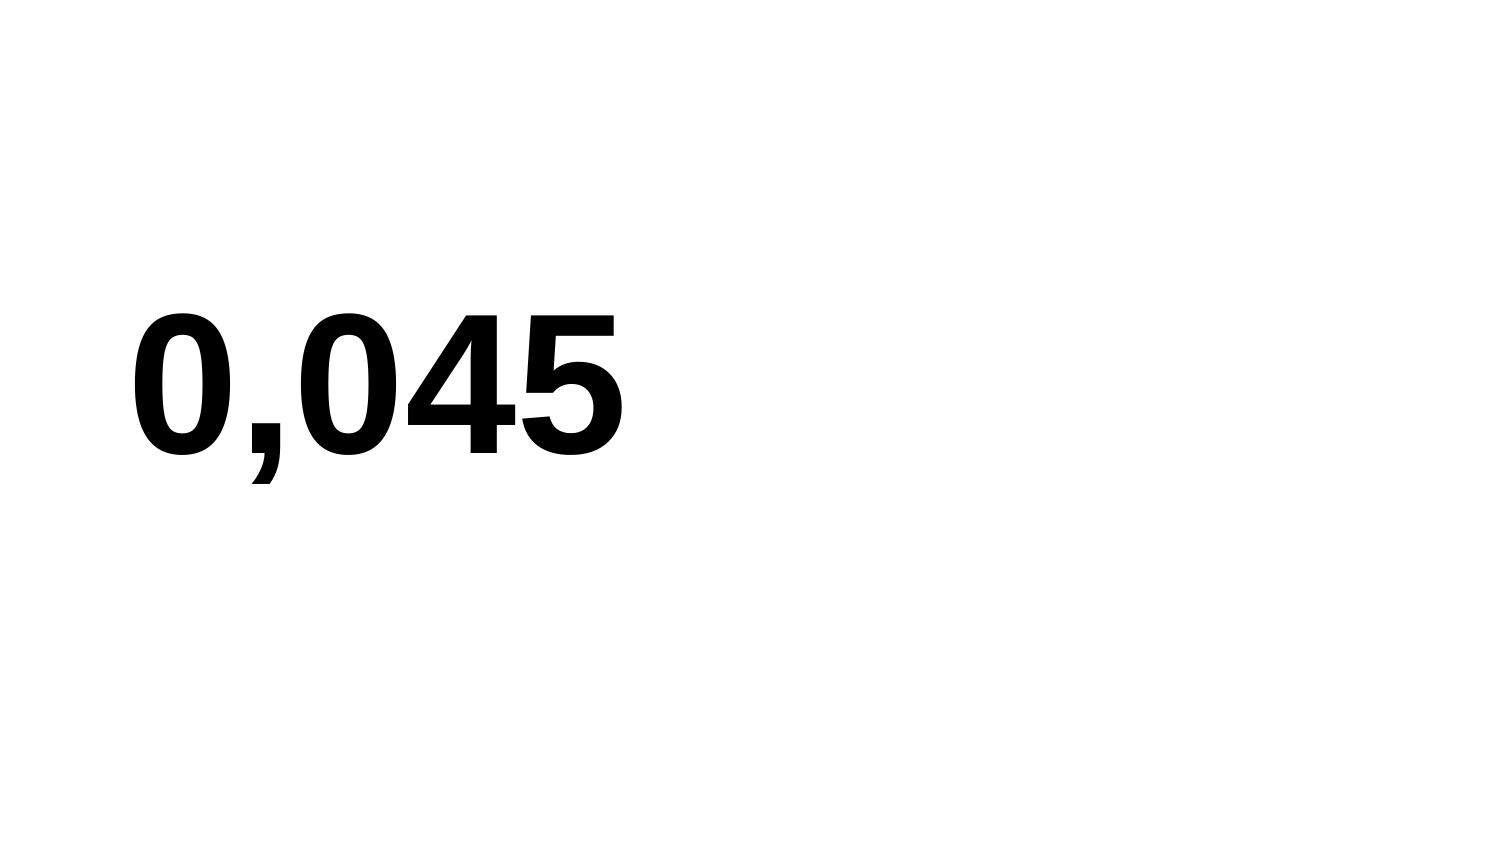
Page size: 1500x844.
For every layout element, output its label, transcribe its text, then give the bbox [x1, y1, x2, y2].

text_box 0,045 [112, 235, 1388, 509]
